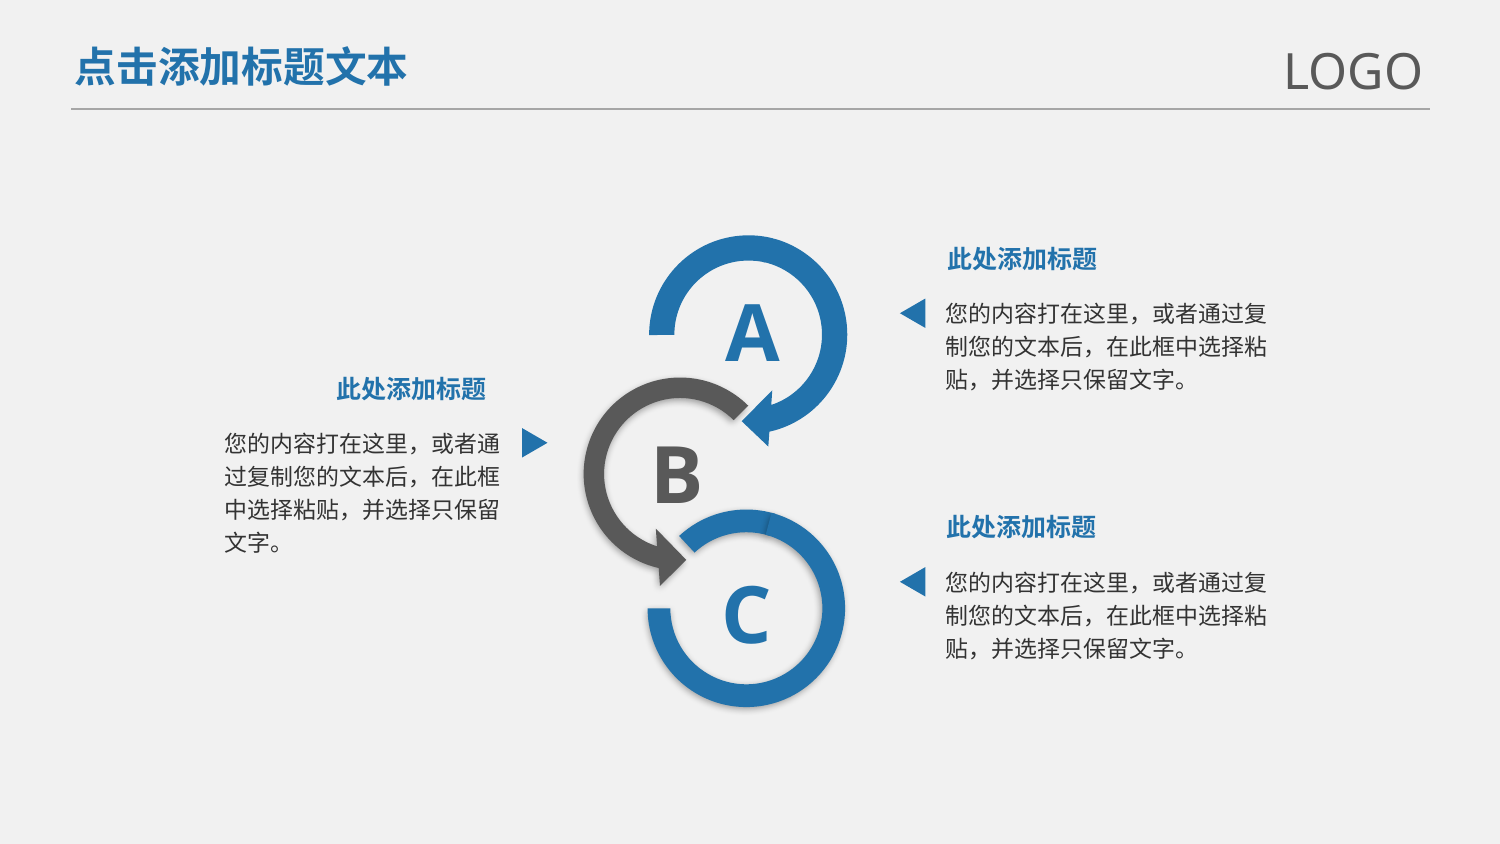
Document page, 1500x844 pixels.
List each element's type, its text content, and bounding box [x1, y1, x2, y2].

text_box [583, 377, 749, 586]
text_box [739, 236, 850, 449]
text_box 此处添加标题 [936, 237, 1110, 280]
text_box 此处添加标题 [325, 367, 499, 410]
text_box [899, 567, 926, 597]
text_box [899, 298, 926, 328]
text_box B [639, 418, 716, 525]
text_box 点击添加标题文本 [59, 33, 424, 99]
text_box 您的内容打在这里，或者通过复制您的文本后，在此框中选择粘贴，并选择只保留文字。 [934, 557, 1282, 668]
text_box [647, 233, 775, 338]
text_box 此处添加标题 [934, 506, 1108, 548]
text_box 您的内容打在这里，或者通过复制您的文本后，在此框中选择粘贴，并选择只保留文字。 [213, 418, 515, 562]
text_box LOGO [1268, 31, 1439, 107]
text_box C [710, 559, 784, 666]
text_box [679, 509, 769, 553]
text_box A [713, 277, 792, 384]
text_box [522, 428, 548, 458]
text_box 您的内容打在这里，或者通过复制您的文本后，在此框中选择粘贴，并选择只保留文字。 [934, 288, 1282, 399]
text_box [647, 512, 846, 708]
